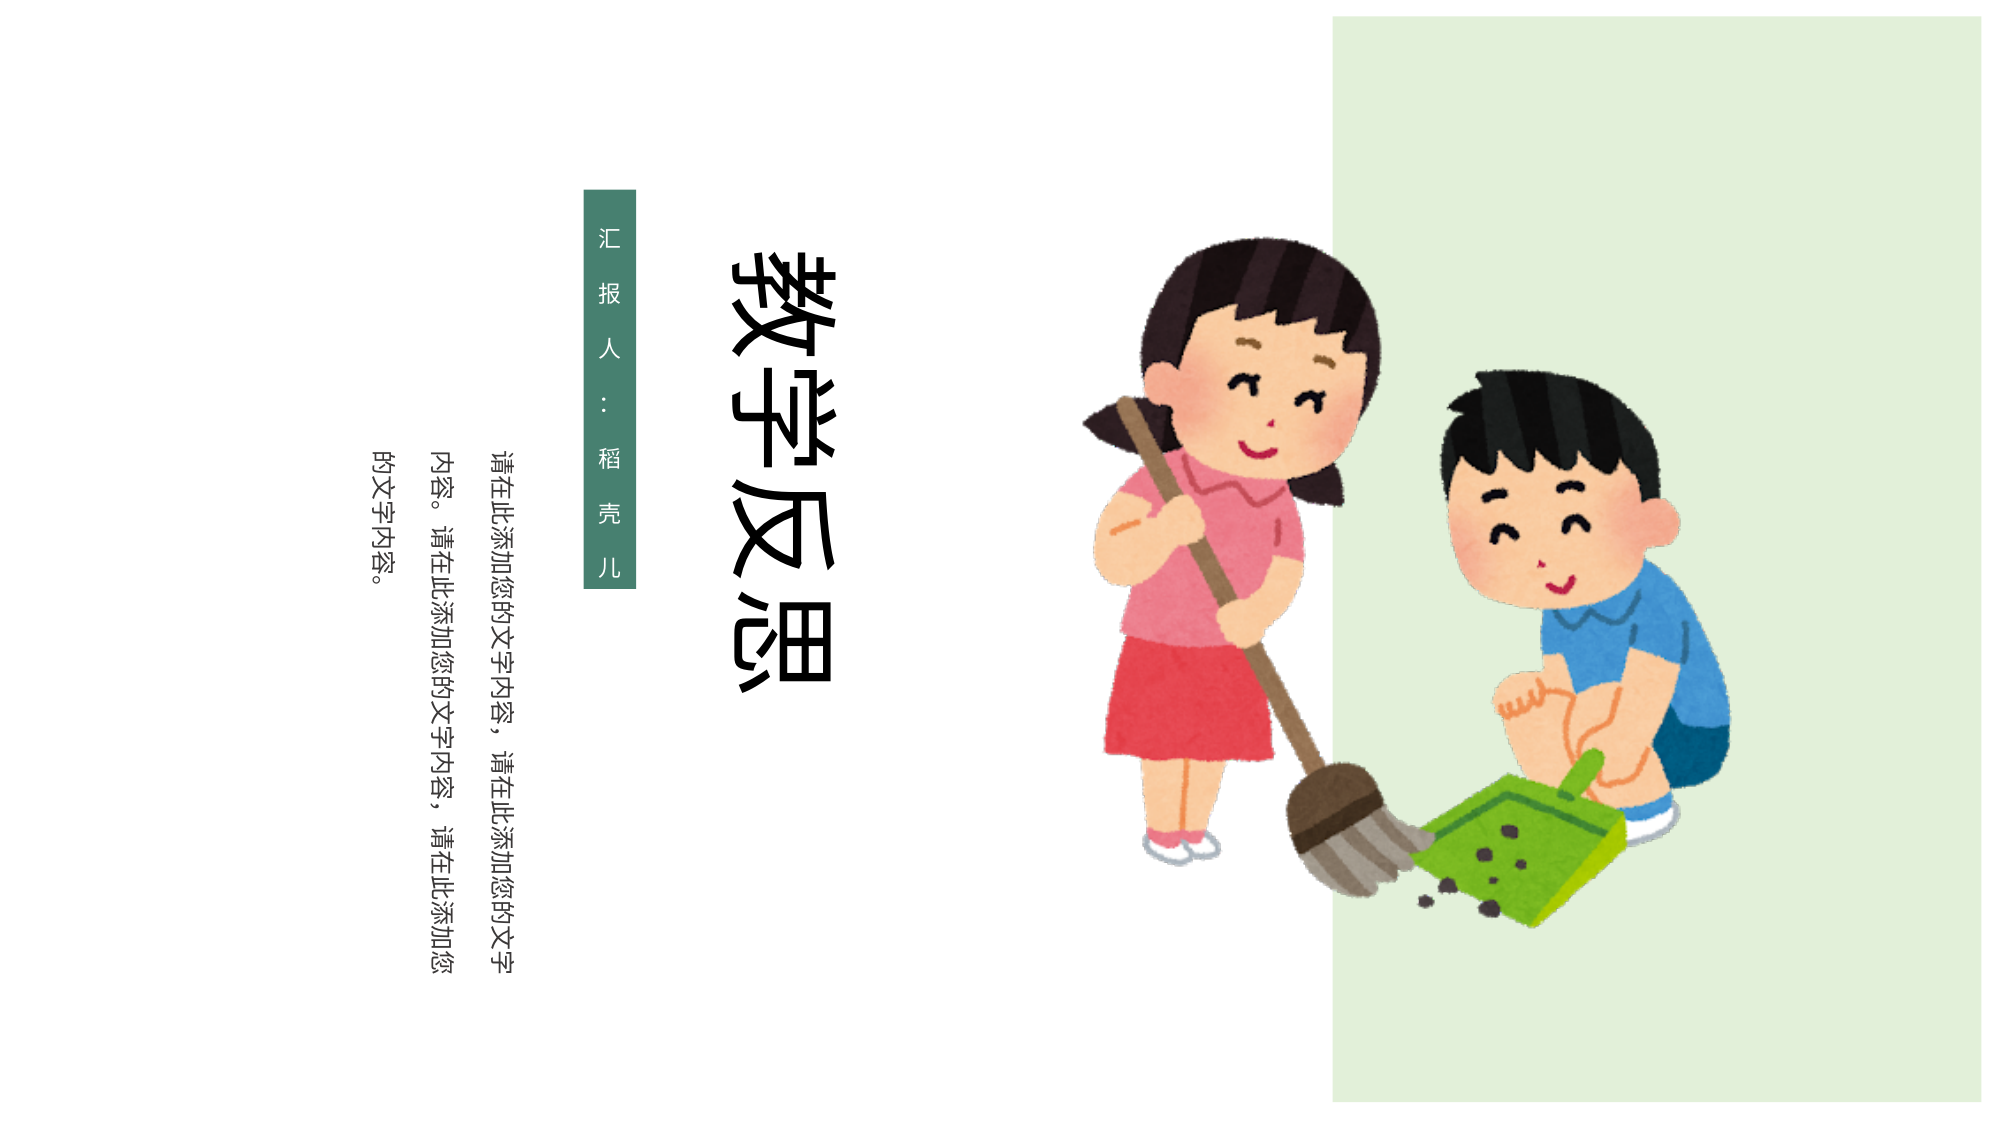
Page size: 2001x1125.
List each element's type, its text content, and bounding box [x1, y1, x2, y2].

text_box 请在此添加您的文字内容，请在此添加您的文字内容。请在此添加您的文字内容，请在此添加您的文字内容。 [351, 435, 557, 998]
text_box 教学反思 [695, 233, 862, 825]
text_box 汇报人：稻壳儿 [583, 189, 637, 589]
picture [1046, 232, 1753, 939]
text_box [1332, 15, 1982, 1103]
